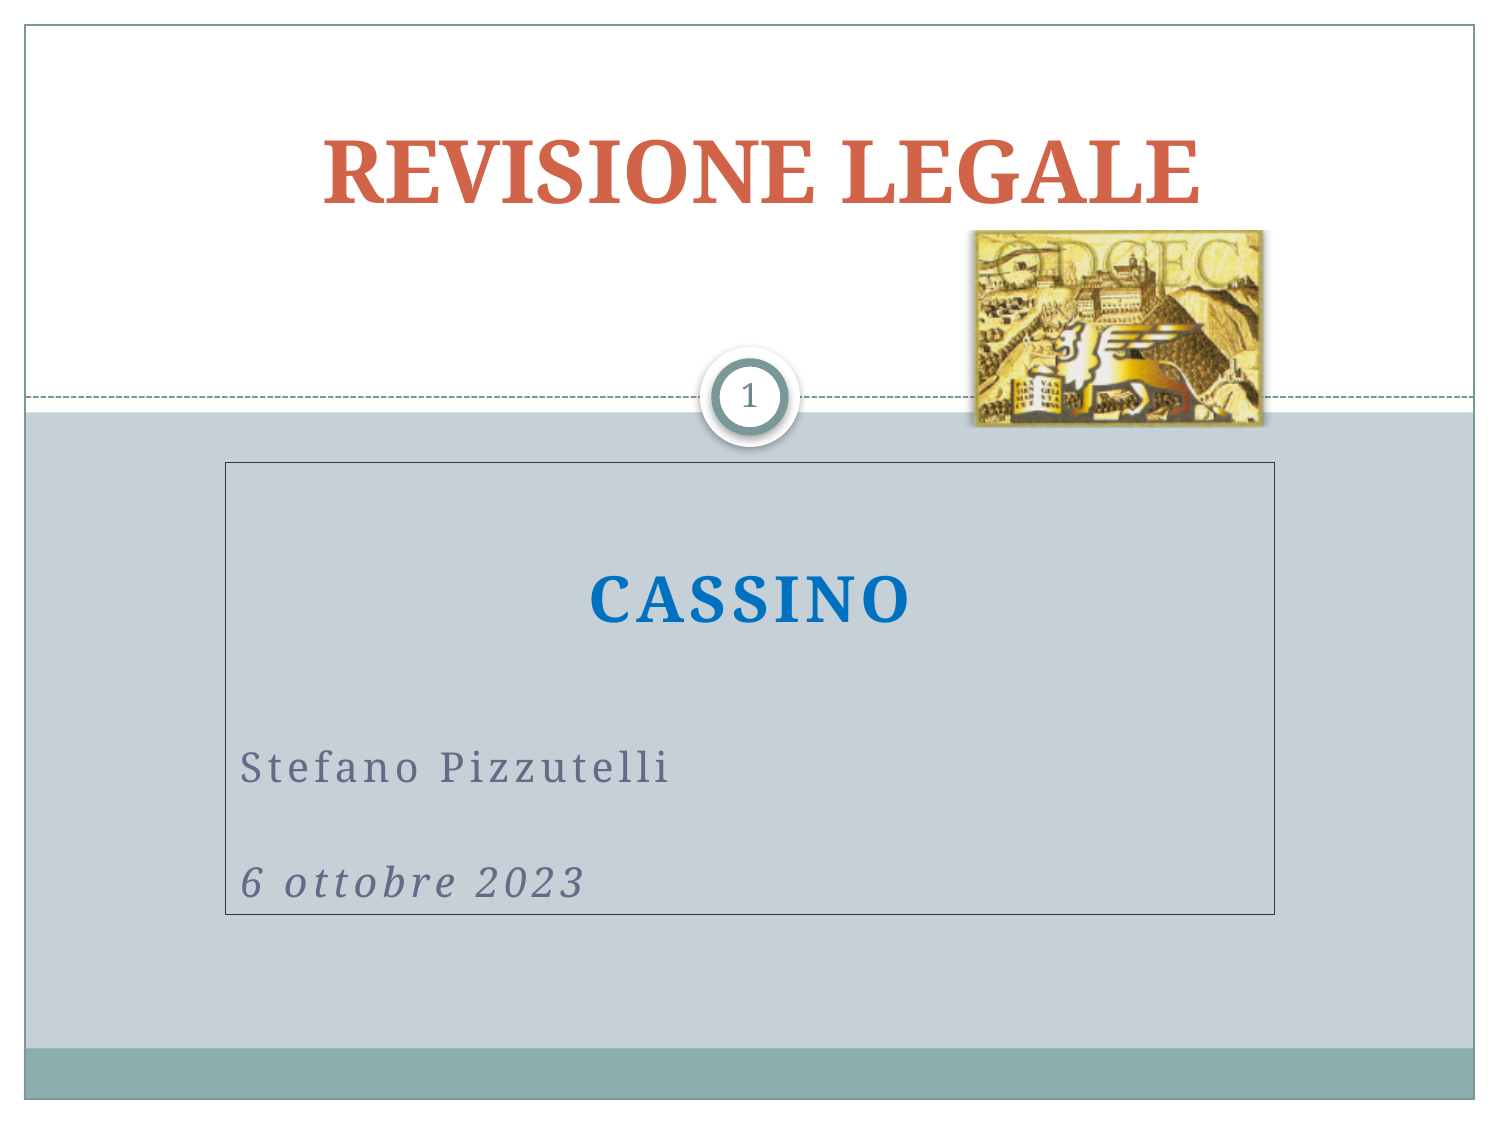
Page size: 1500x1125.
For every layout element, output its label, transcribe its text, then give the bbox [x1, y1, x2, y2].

slide_number 1 [712, 360, 788, 434]
title REVISIONE LEGALE [125, 46, 1401, 334]
picture [962, 230, 1276, 428]
subtitle CASSINO Stefano Pizzutelli 6 ottobre 2023 [225, 462, 1275, 915]
